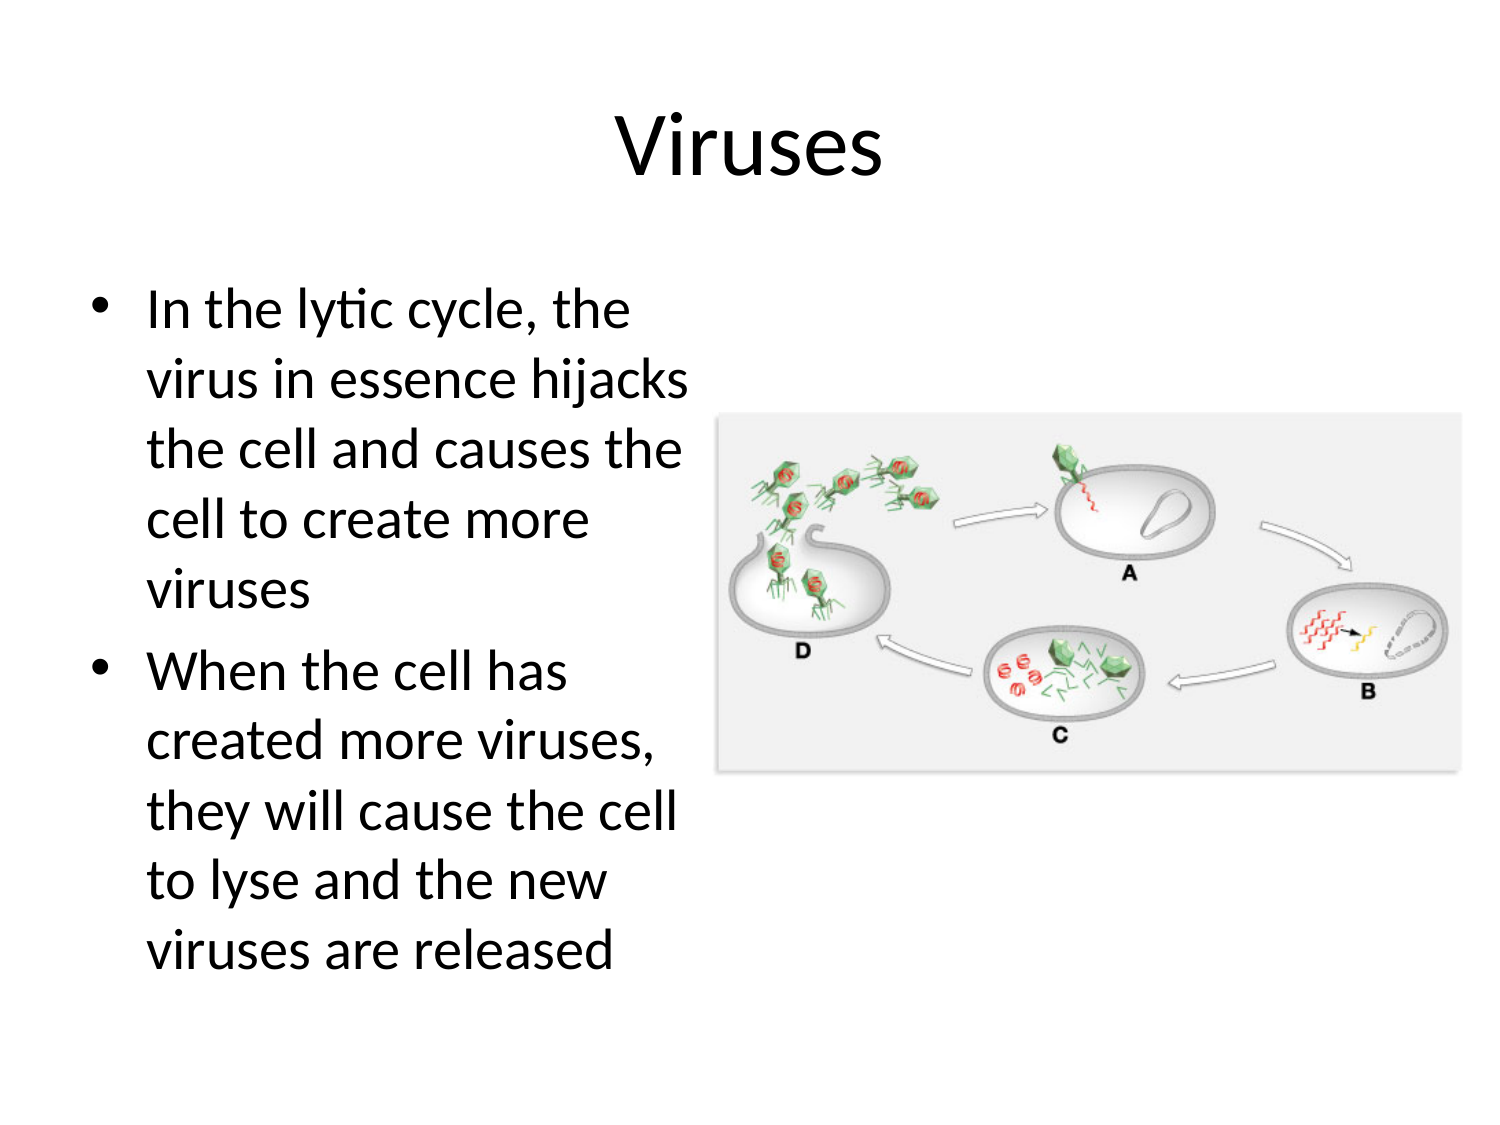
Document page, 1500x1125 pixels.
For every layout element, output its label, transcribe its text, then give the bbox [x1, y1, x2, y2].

list In the lytic cycle, the virus in essence hijacks the cell and causes the cell to create more viruses When the cell has created more viruses, they will cause the cell to lyse and the new viruses are released [75, 262, 738, 1005]
title Viruses [75, 45, 1425, 233]
picture [712, 412, 1463, 778]
